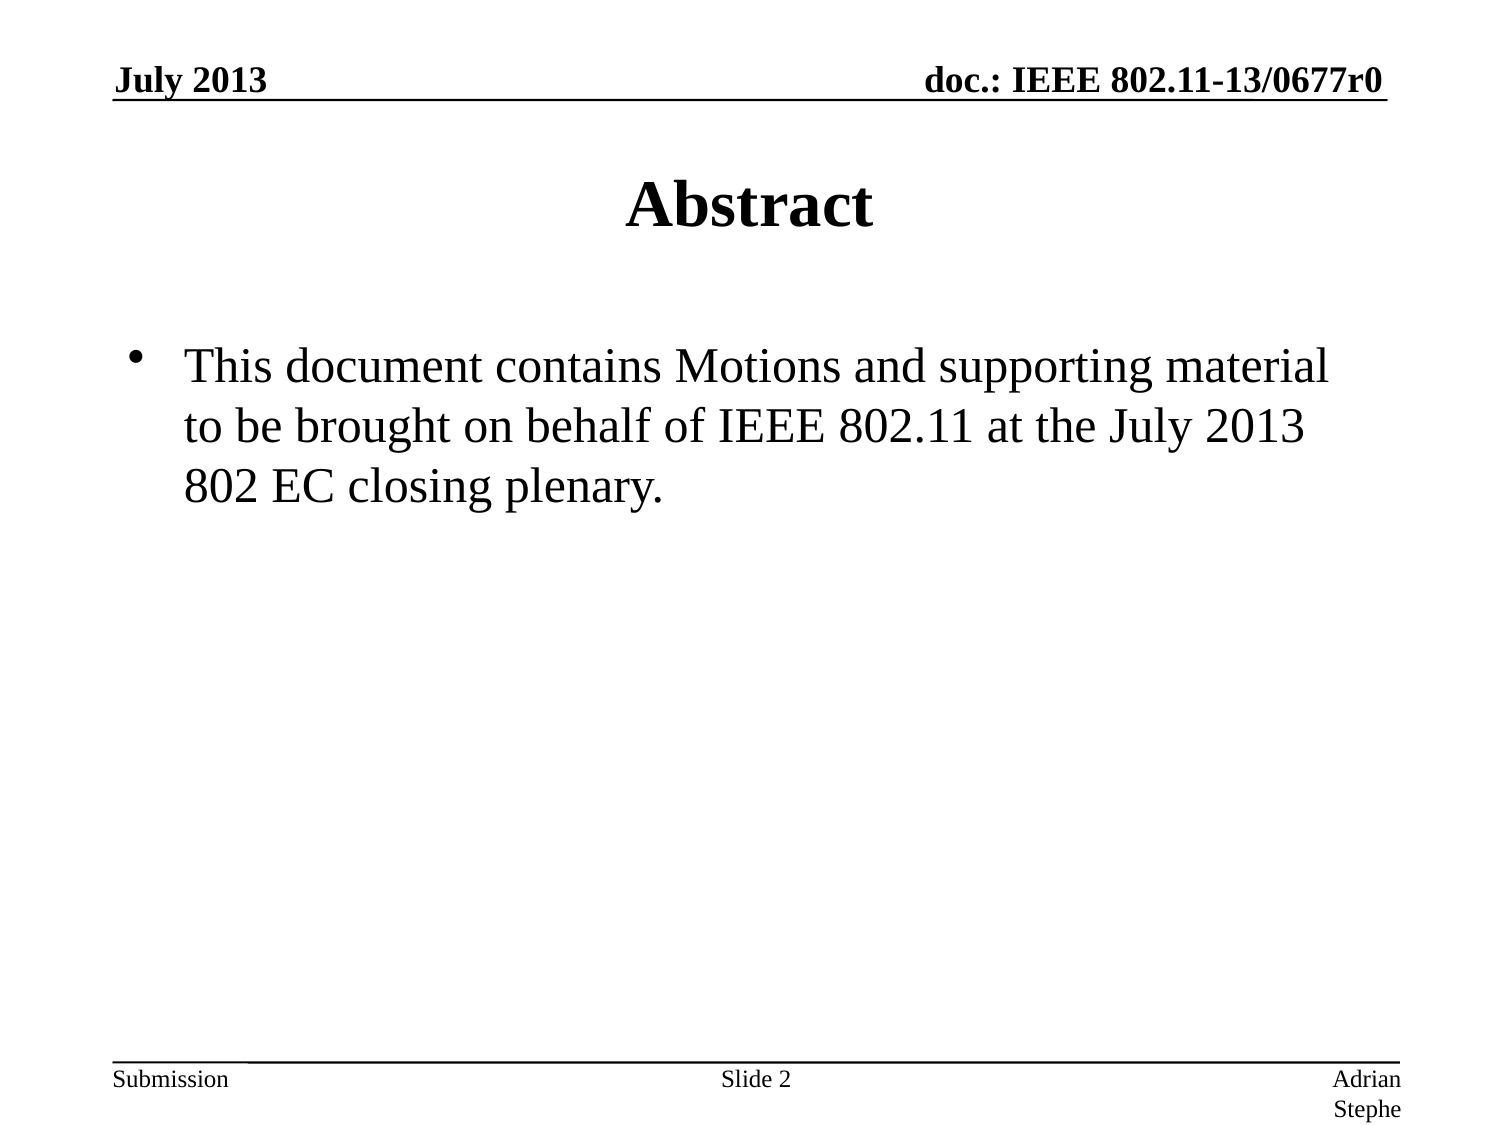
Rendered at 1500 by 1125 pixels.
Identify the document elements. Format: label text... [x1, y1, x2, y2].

slide_number Slide 2 [712, 1061, 800, 1093]
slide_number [114, 54, 374, 101]
list This document contains Motions and supporting material to be brought on behalf of IEEE 802.11 at the July 2013 802 EC closing plenary. [112, 324, 1388, 1000]
footer Adrian Stephens, Intel Corporation [1324, 1061, 1402, 1093]
title Abstract [112, 112, 1388, 288]
